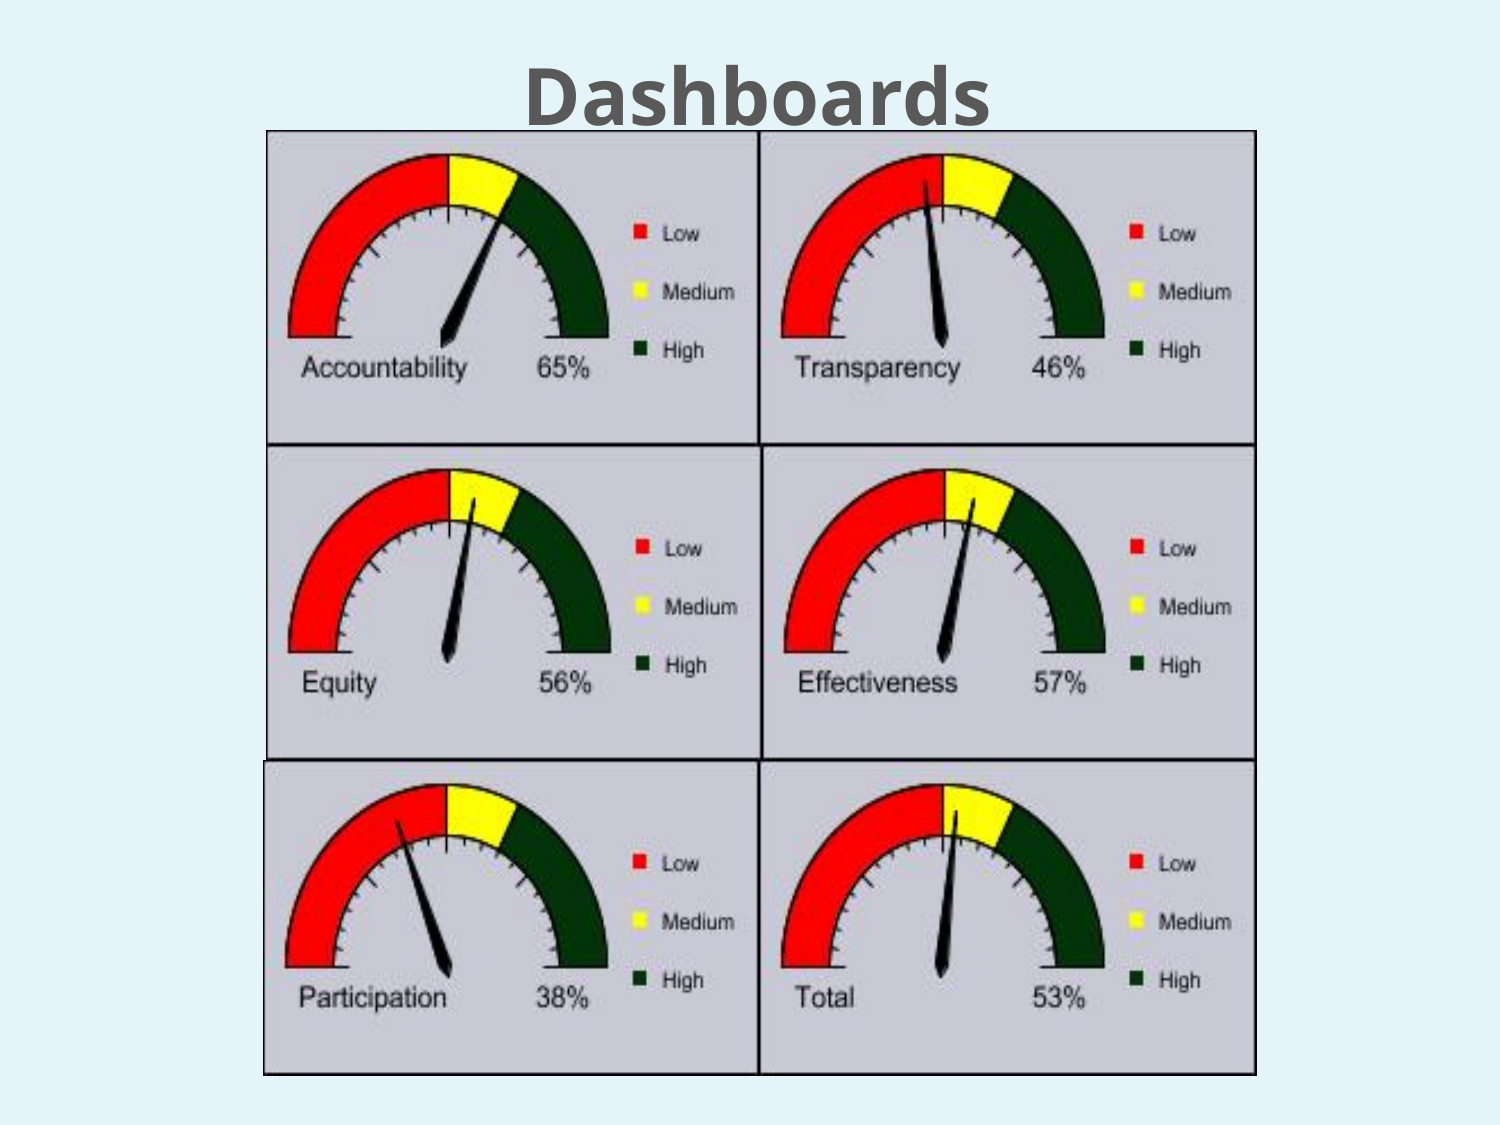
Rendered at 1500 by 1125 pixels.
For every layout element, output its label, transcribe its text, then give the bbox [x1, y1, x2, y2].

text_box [263, 130, 1257, 1076]
title Dashboards [82, 0, 1433, 188]
